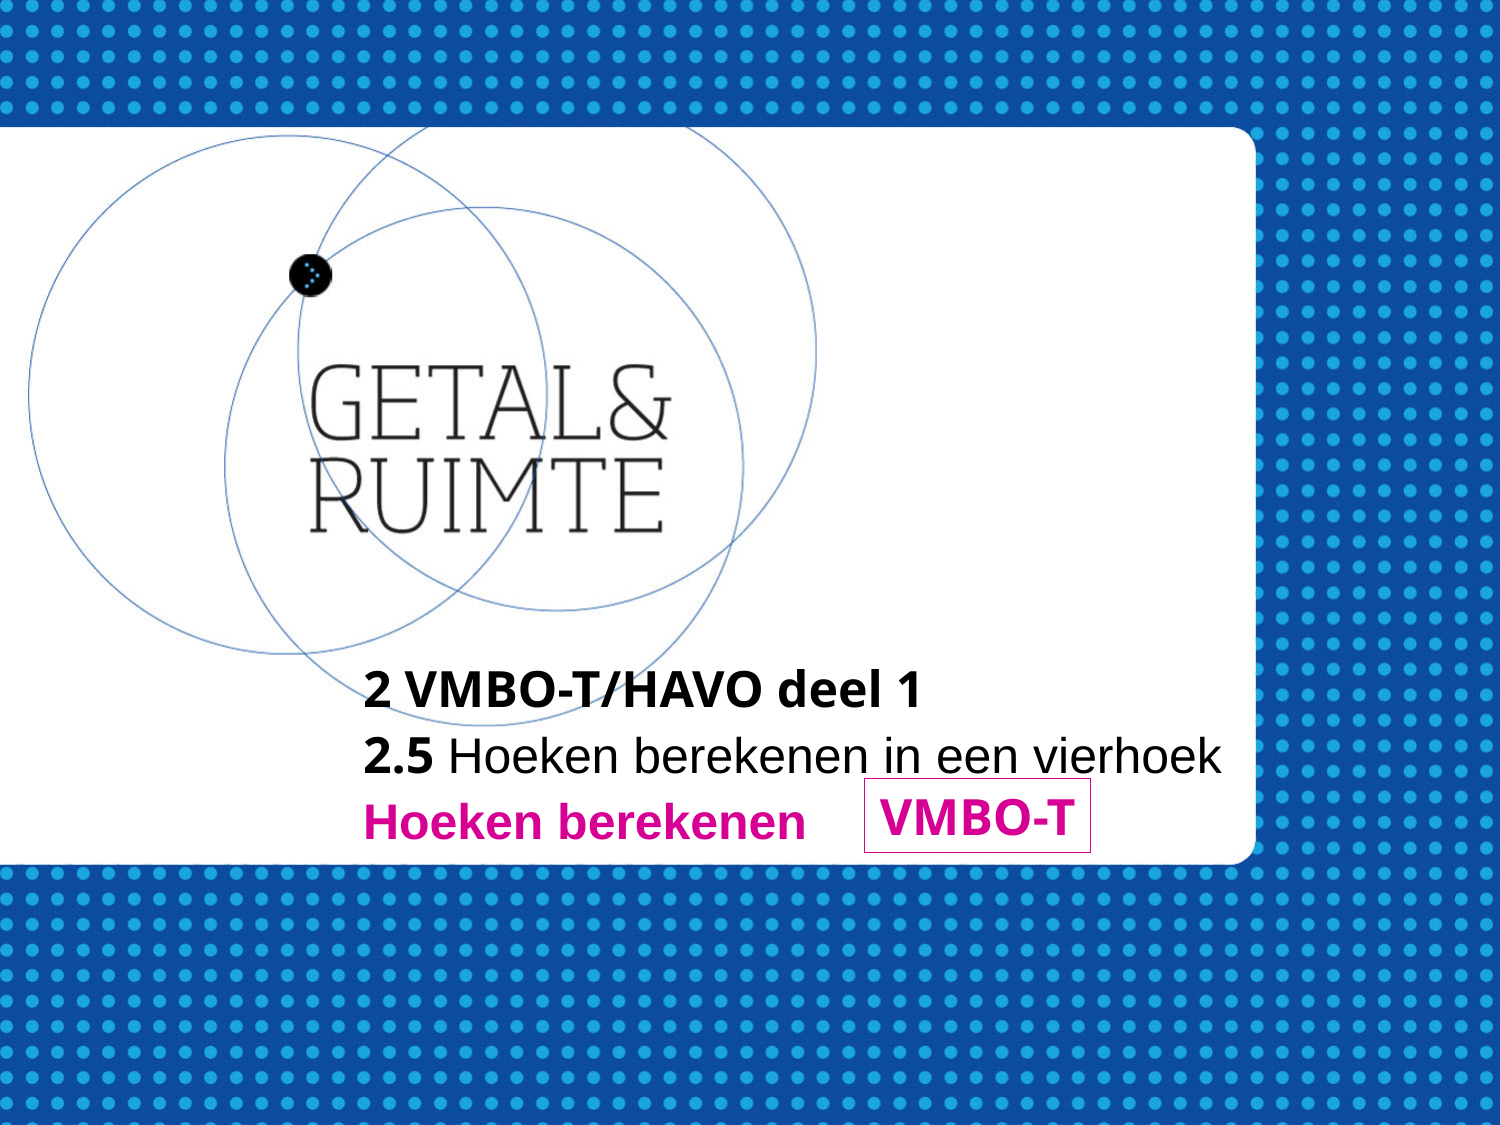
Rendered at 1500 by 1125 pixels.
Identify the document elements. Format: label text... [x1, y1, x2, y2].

text_box 2 VMBO-T/HAVO deel 1 2.5 Hoeken berekenen in een vierhoek Hoeken berekenen [348, 644, 928, 866]
text_box VMBO-T [864, 778, 1091, 853]
picture [0, 0, 1500, 1125]
